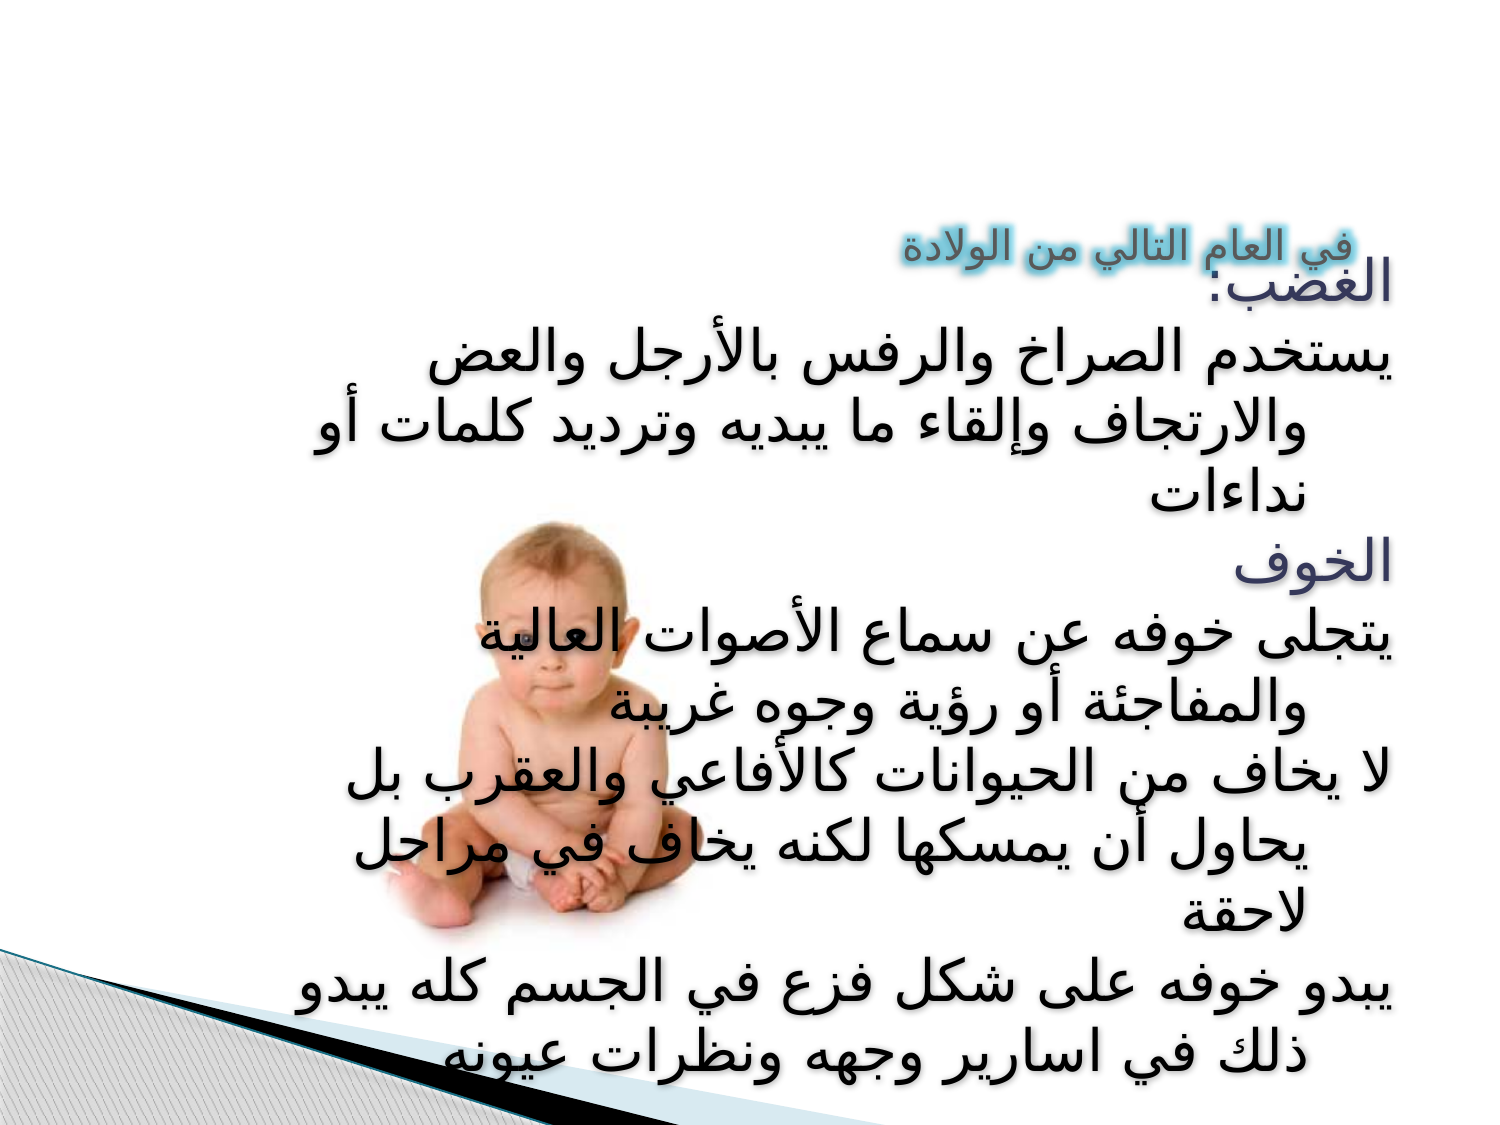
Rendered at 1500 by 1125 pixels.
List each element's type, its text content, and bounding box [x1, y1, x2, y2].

picture [324, 349, 765, 1018]
text_box الغضب: يستخدم الصراخ والرفس بالأرجل والعض والارتجاف وإلقاء ما يبديه وترديد كلمات أو نداءات الخوف يتجلى خوفه عن سماع الأصوات العالية والمفاجئة أو رؤية وجوه غريبة لا يخاف من الحيوانات كالأفاعي والعقرب بل يحاول أن يمسكها لكنه يخاف في مراحل لاحقة يبدو خوفه على شكل فزع في الجسم كله يبدو ذلك في اسارير وجهه ونظرات عيونه [182, 278, 1448, 1048]
